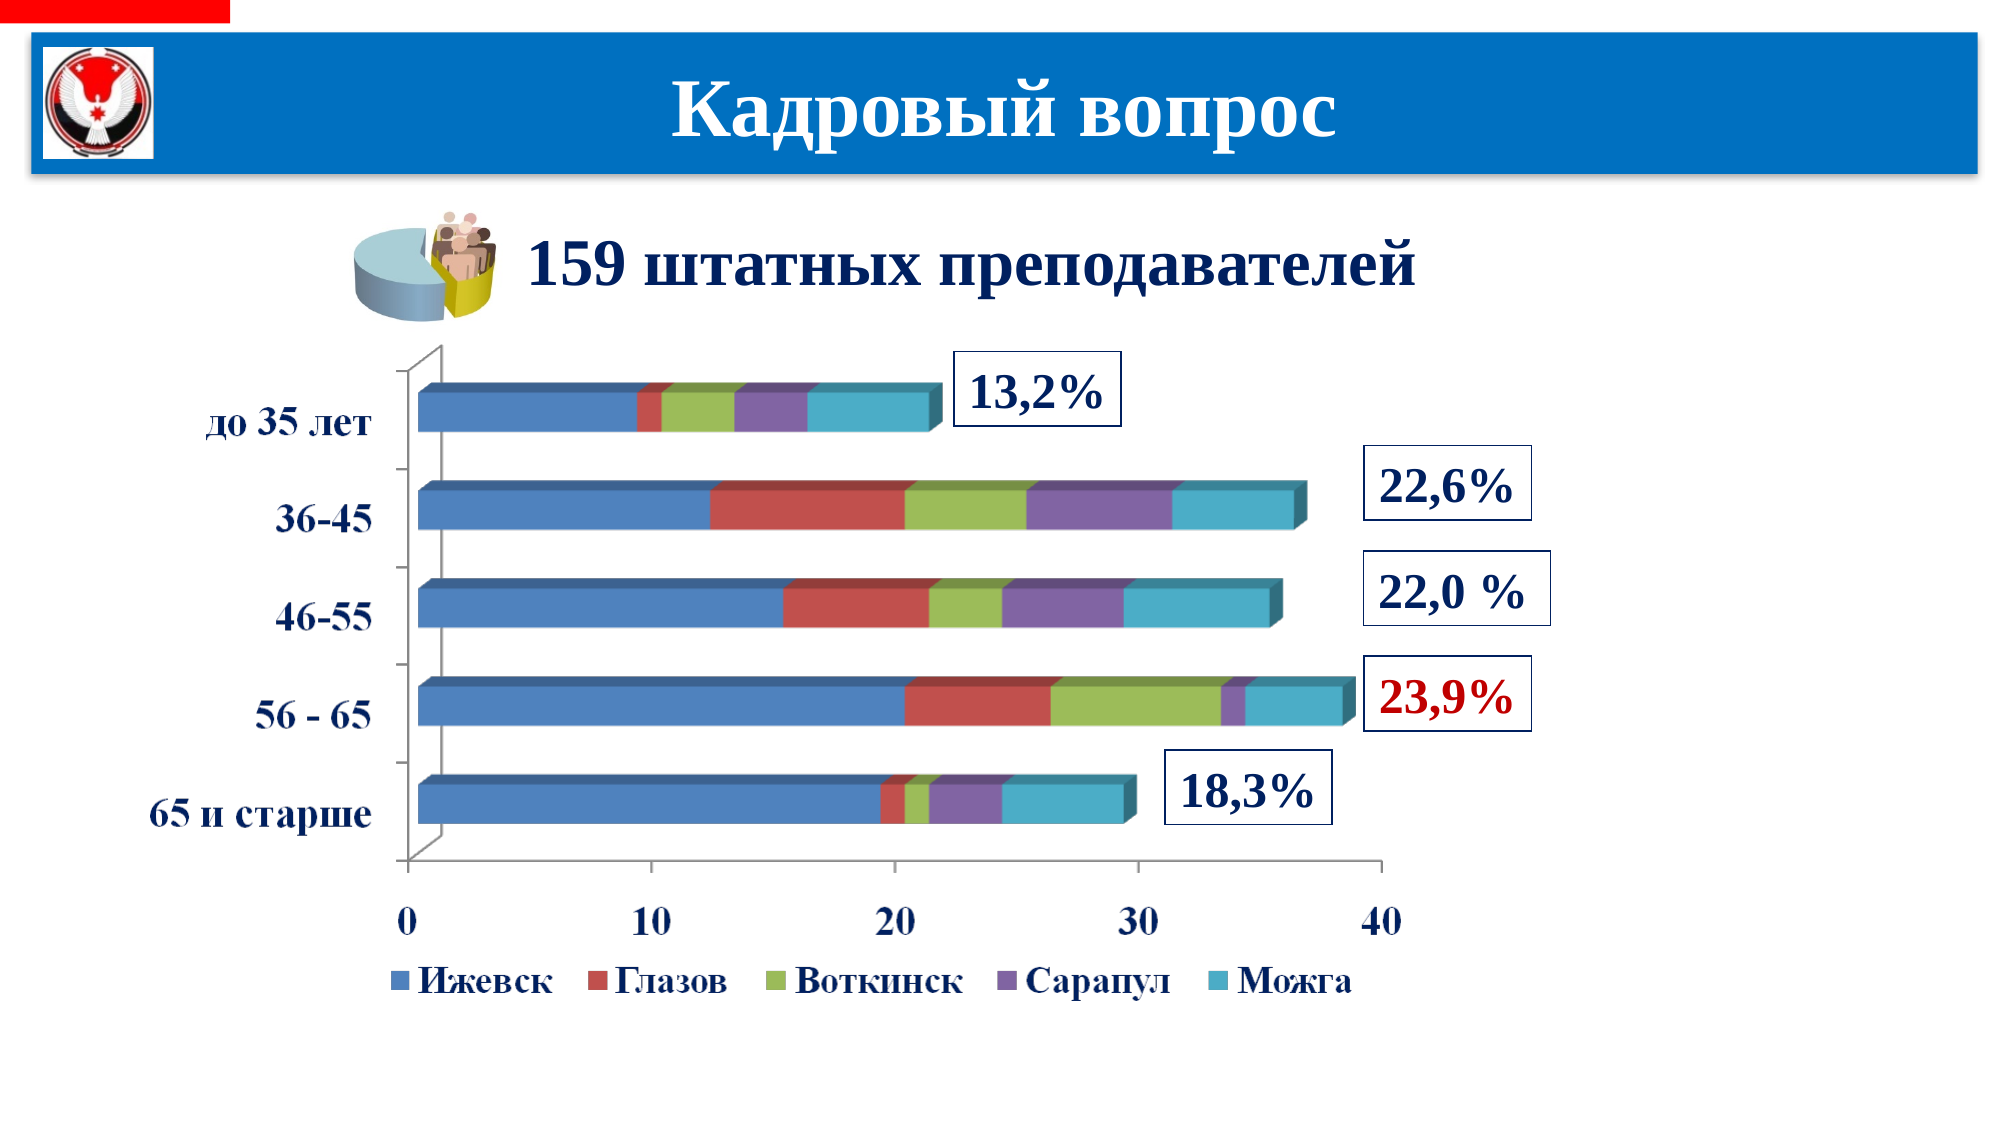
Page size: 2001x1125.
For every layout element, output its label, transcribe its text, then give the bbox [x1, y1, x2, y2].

picture [42, 47, 154, 159]
text_box Кадровый вопрос [31, 32, 1978, 174]
picture [338, 210, 530, 341]
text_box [109, 339, 1622, 1020]
text_box [0, 0, 231, 24]
text_box 159 штатных преподавателей [530, 210, 1450, 306]
